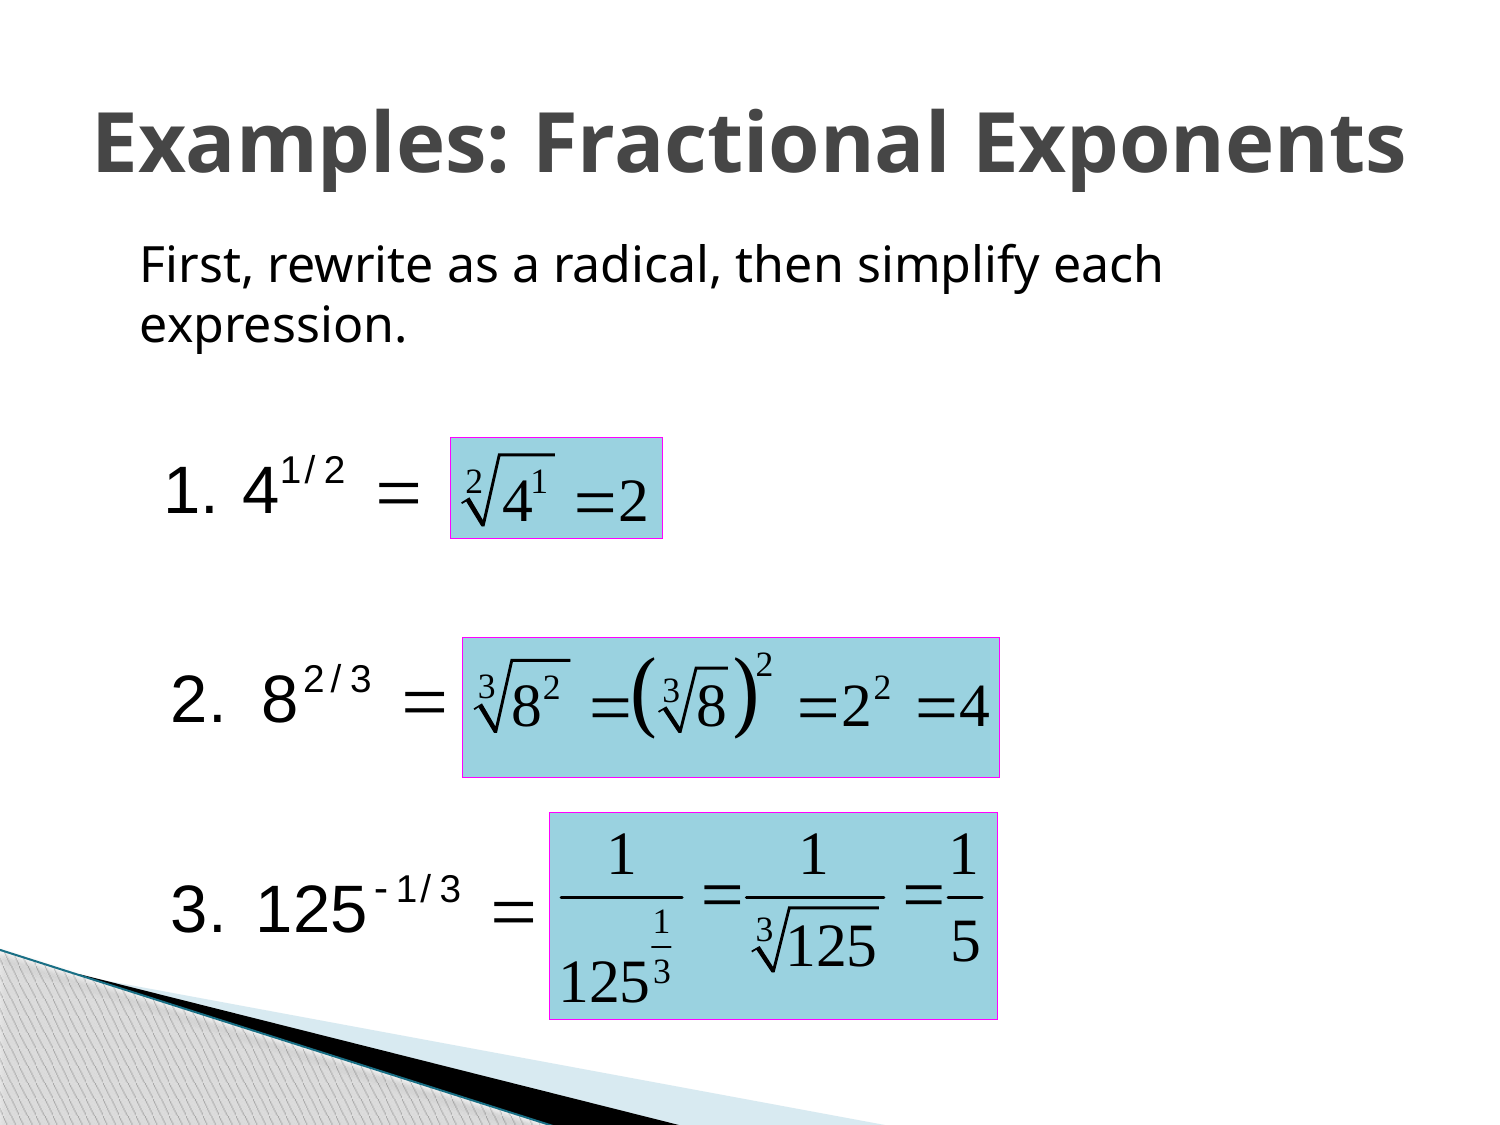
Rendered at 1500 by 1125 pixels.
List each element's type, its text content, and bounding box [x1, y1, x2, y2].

text_box First, rewrite as a radical, then simplify each expression. [124, 224, 1325, 360]
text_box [162, 437, 538, 964]
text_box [549, 812, 999, 1020]
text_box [462, 637, 1001, 778]
title Examples: Fractional Exponents [75, 45, 1425, 233]
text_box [449, 437, 663, 539]
